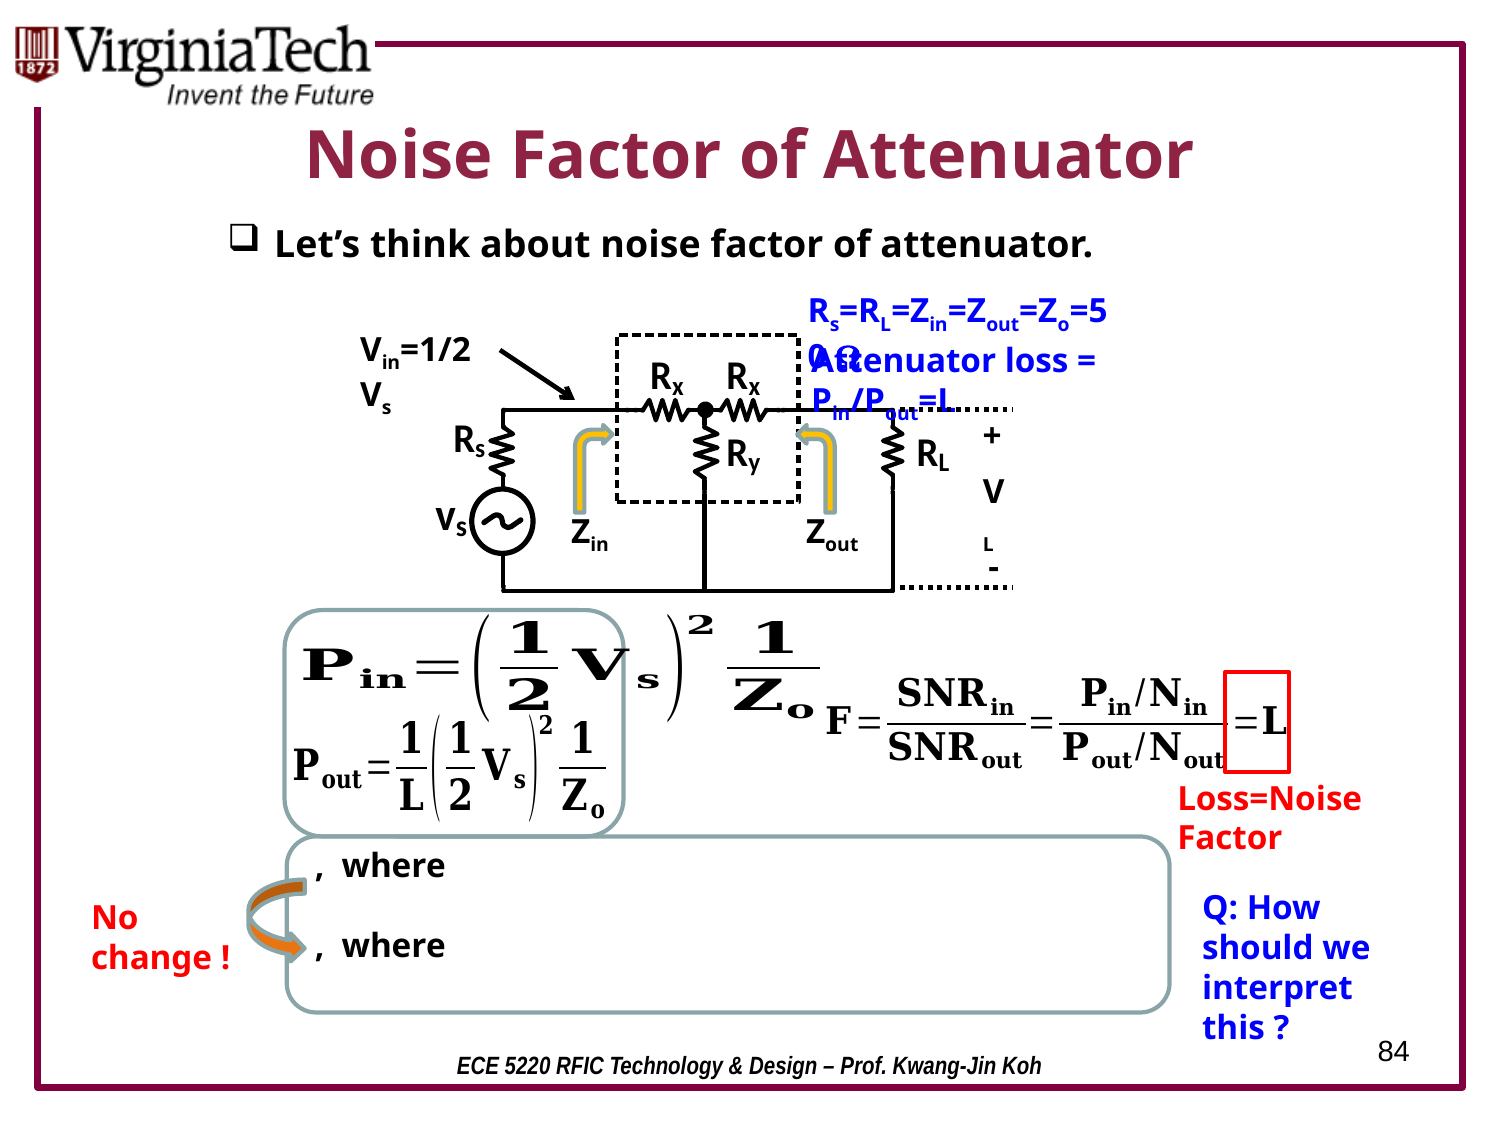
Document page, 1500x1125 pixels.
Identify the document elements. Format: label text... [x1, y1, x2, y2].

text_box Attenuator loss = Pin/Pout=L [976, 331, 1213, 432]
text_box No change ! [76, 889, 266, 984]
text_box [499, 349, 576, 401]
text_box [284, 834, 1172, 1015]
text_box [412, 324, 973, 600]
text_box Vin=1/2 Vs [345, 320, 508, 427]
text_box [260, 877, 307, 905]
text_box + [976, 406, 1024, 462]
text_box Let’s think about noise factor of attenuator. [212, 212, 1375, 273]
text_box VL [976, 462, 1025, 563]
text_box - [976, 563, 1025, 593]
text_box [1223, 670, 1291, 769]
text_box Q: How should we interpret this ? [1187, 879, 1439, 1054]
picture [15, 24, 375, 107]
slide_number 84 [1074, 1024, 1425, 1103]
title Noise Factor of Attenuator [75, 104, 1425, 213]
text_box [266, 930, 307, 964]
text_box Loss=Noise Factor [1162, 769, 1425, 864]
text_box Rs=RL=Zin=Zout=Zo=50 W [792, 281, 1131, 331]
text_box [282, 607, 626, 839]
